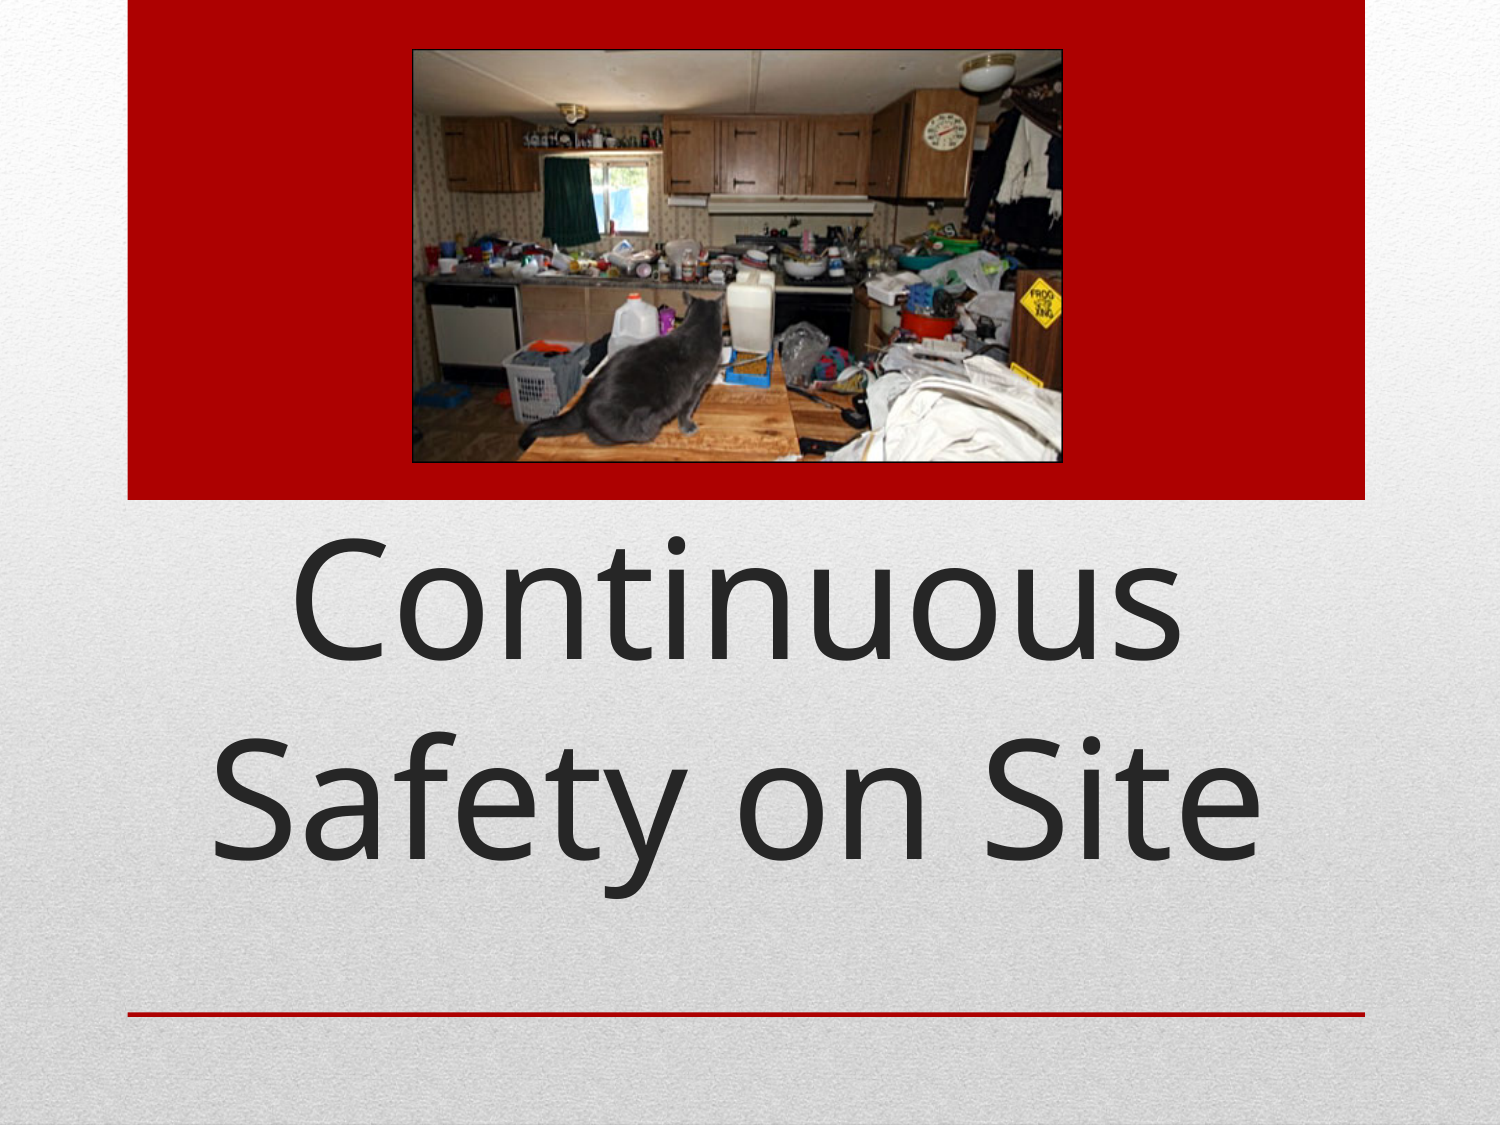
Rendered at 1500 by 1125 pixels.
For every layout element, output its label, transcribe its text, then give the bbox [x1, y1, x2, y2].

picture [411, 49, 1064, 463]
title Continuous Safety on Site [118, 650, 1357, 900]
